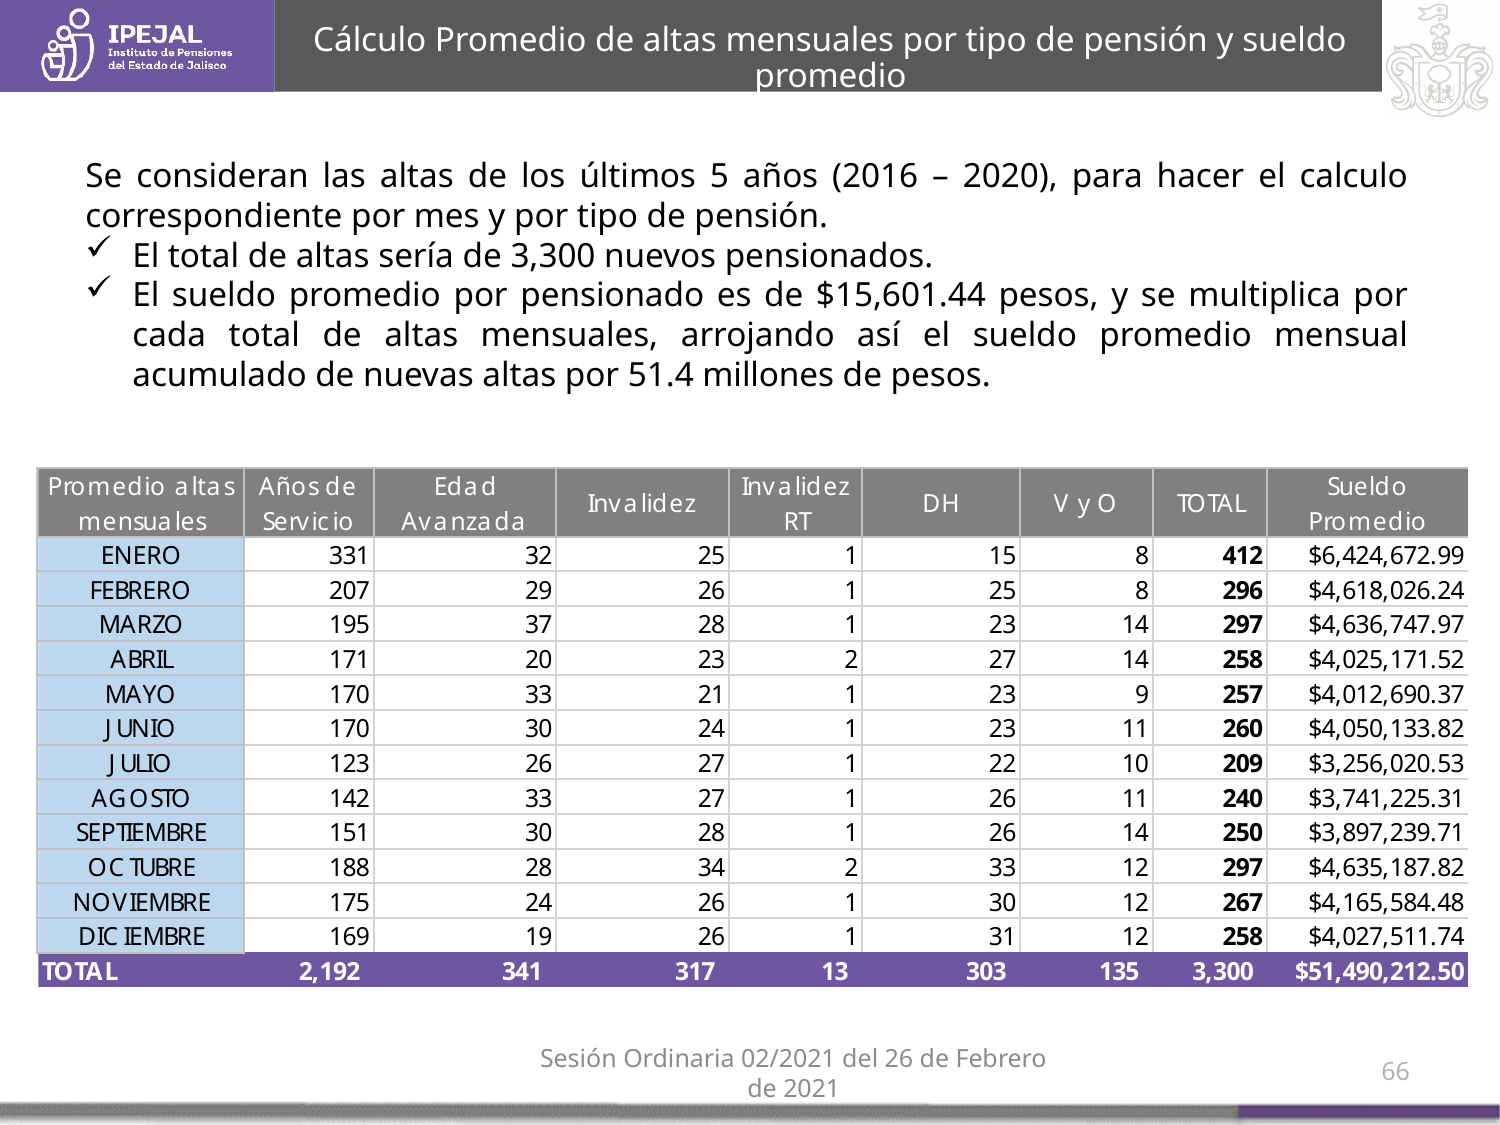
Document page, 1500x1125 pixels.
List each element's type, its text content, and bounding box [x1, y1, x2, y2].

slide_number 65 [1075, 1042, 1425, 1103]
text_box Se consideran las altas de los últimos 5 años (2016 – 2020), para hacer el calculo correspondiente por mes y por tipo de pensión. El total de altas sería de 3,300 nuevos pensionados. El sueldo promedio por pensionado es de $15,601.44 pesos, y se multiplica por cada total de altas mensuales, arrojando así el sueldo promedio mensual acumulado de nuevas altas por 51.4 millones de pesos. [70, 146, 1425, 401]
picture [0, 0, 275, 92]
list Cálculo Promedio de altas mensuales por tipo de pensión y sueldo promedio [277, 15, 1385, 84]
picture [0, 1096, 1500, 1125]
text_box Sesión Ordinaria 02/2021 del 26 de Febrero de 2021 [512, 1042, 1075, 1103]
picture [36, 466, 1470, 989]
